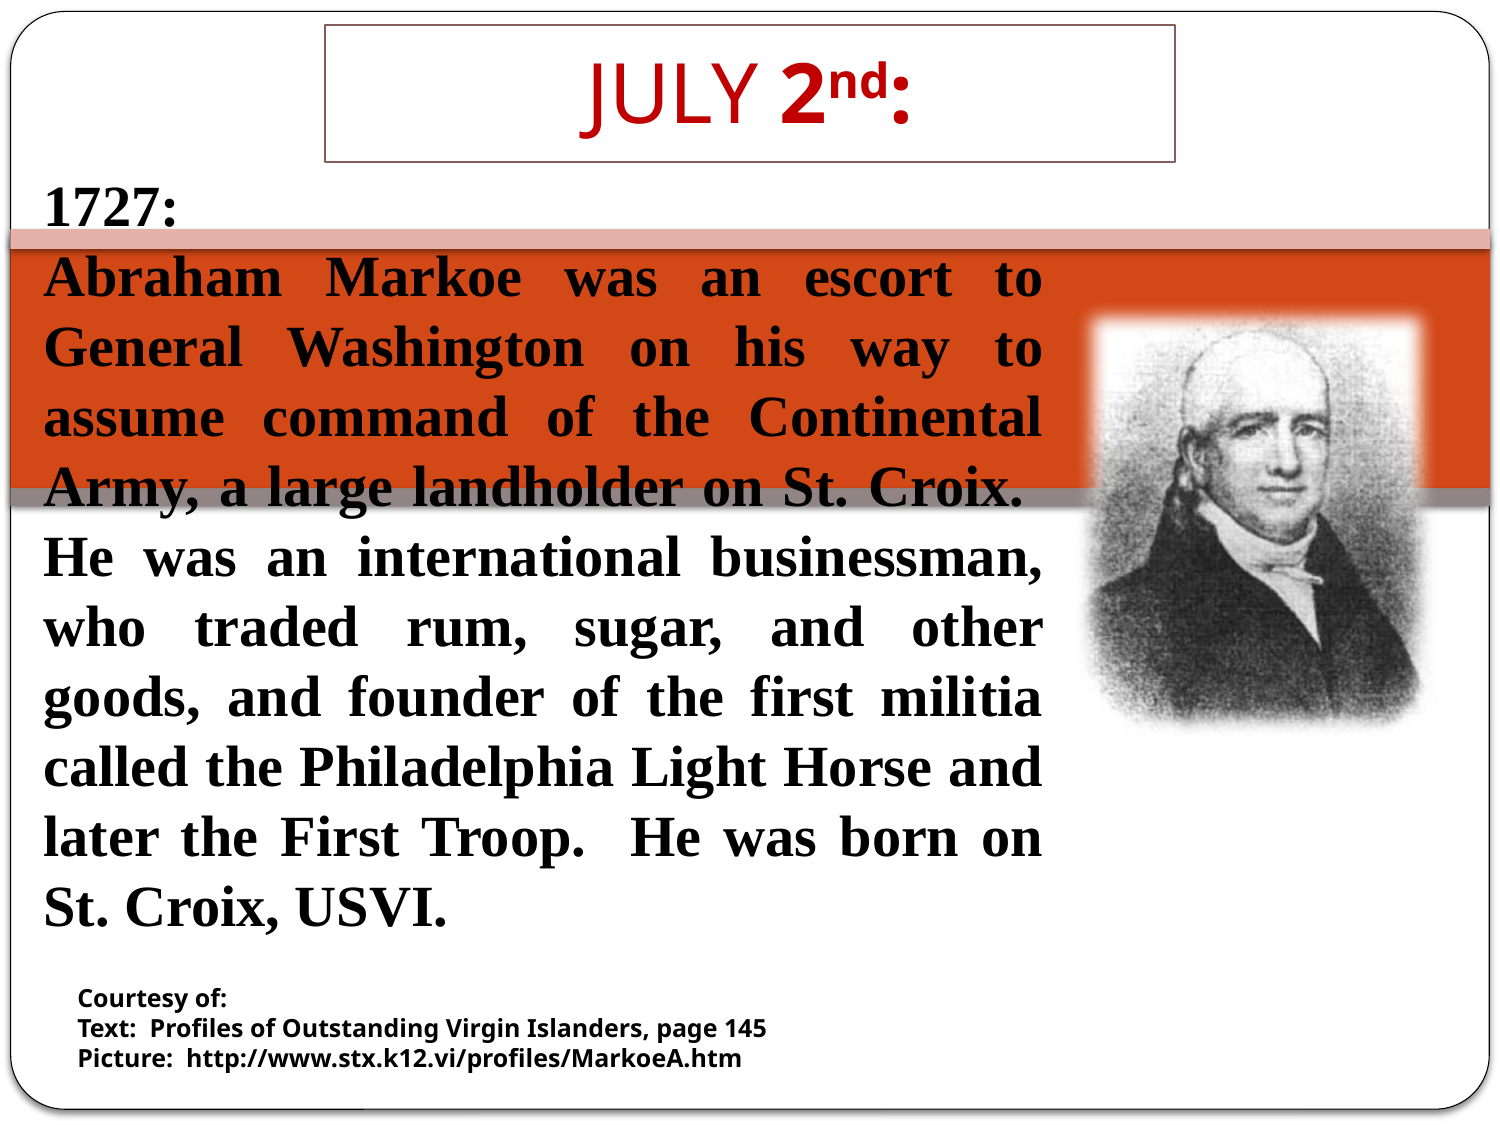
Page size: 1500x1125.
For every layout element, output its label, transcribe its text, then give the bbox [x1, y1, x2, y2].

title JULY 2nd: [324, 24, 1176, 163]
picture [1074, 299, 1439, 738]
text_box Courtesy of: Text: Profiles of Outstanding Virgin Islanders, page 145 Picture: http://www.stx.k12.vi/profiles/MarkoeA.htm [62, 975, 1313, 1080]
text_box 1727: Abraham Markoe was an escort to General Washington on his way to assume command of the Continental Army, a large landholder on St. Croix. He was an international businessman, who traded rum, sugar, and other goods, and founder of the first militia called the Philadelphia Light Horse and later the First Troop. He was born on St. Croix, USVI. [37, 162, 1050, 950]
